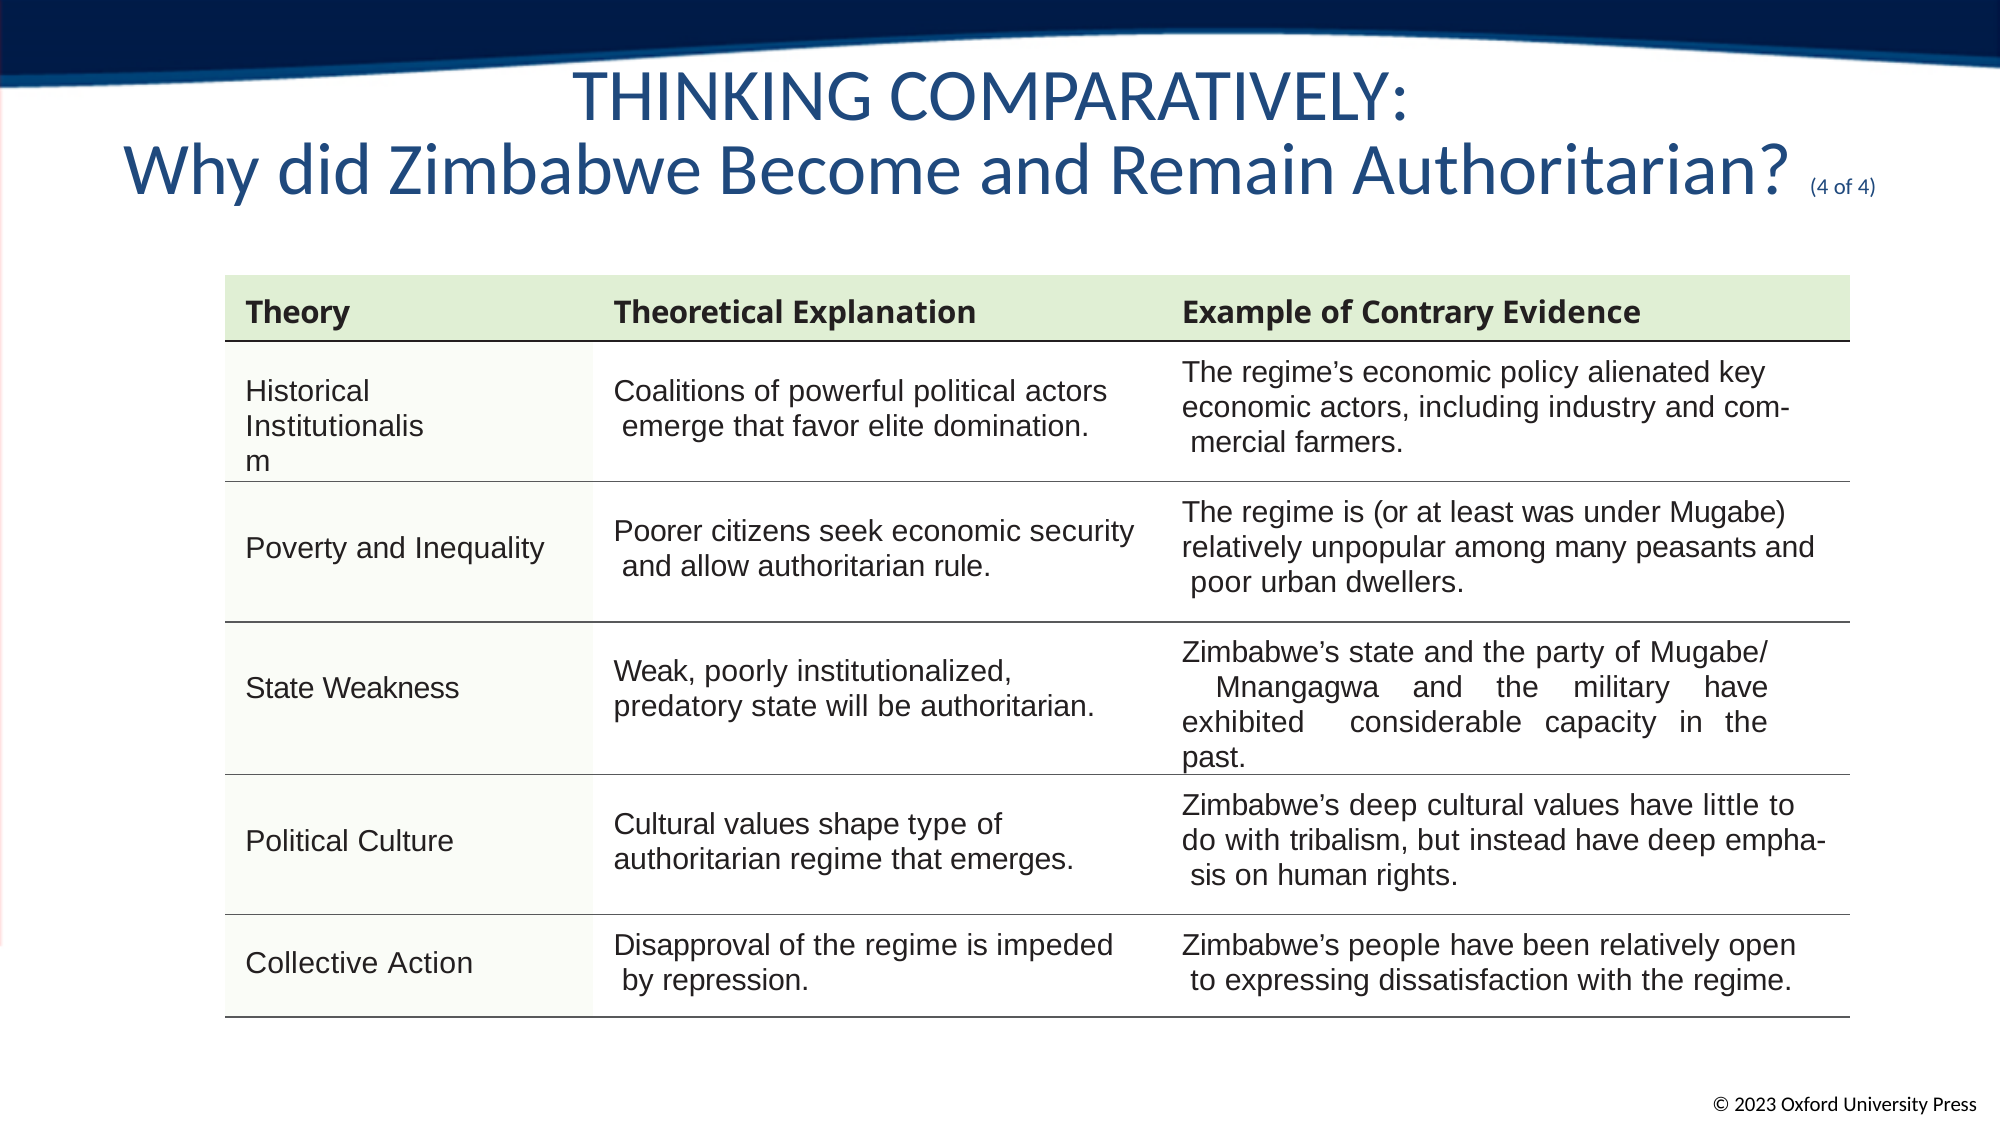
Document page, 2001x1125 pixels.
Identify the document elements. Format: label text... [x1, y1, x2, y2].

table_cell Disapproval of the regime is impeded by repression. [593, 915, 1159, 1016]
table_cell Historical Institutionalism [225, 342, 593, 481]
title Thinking Comparatively: Why did Zimbabwe Become and Remain Authoritarian? (4 of 4) [99, 45, 1900, 233]
table_cell Poverty and Inequality [225, 482, 593, 621]
table_cell Cultural values shape type of authoritarian regime that emerges. [593, 775, 1159, 914]
table_cell State Weakness [225, 623, 593, 774]
picture [0, 0, 2000, 1125]
table_cell Political Culture [225, 775, 593, 914]
table_cell Weak, poorly institutionalized, predatory state will be authoritarian. [593, 623, 1159, 774]
table_cell Zimbabwe’s people have been relatively open to expressing dissatisfaction with the regime. [1159, 915, 1850, 1016]
table_header Theoretical Explanation [593, 275, 1159, 340]
table_header Example of Contrary Evidence [1159, 275, 1850, 340]
table_cell Zimbabwe’s deep cultural values have little to do with tribalism, but instead have deep empha- sis on human rights. [1159, 775, 1850, 914]
table_cell The regime’s economic policy alienated key economic actors, including industry and com- mercial farmers. [1159, 342, 1850, 481]
table_cell Zimbabwe’s state and the party of Mugabe/ Mnangagwa and the military have exhibited considerable capacity in the past. [1159, 623, 1850, 774]
table_header Theory [225, 275, 593, 340]
table_cell The regime is (or at least was under Mugabe) relatively unpopular among many peasants and poor urban dwellers. [1159, 482, 1850, 621]
table_cell Collective Action [225, 915, 593, 1016]
table_cell Coalitions of powerful political actors emerge that favor elite domination. [593, 342, 1159, 481]
table_cell Poorer citizens seek economic security and allow authoritarian rule. [593, 482, 1159, 621]
